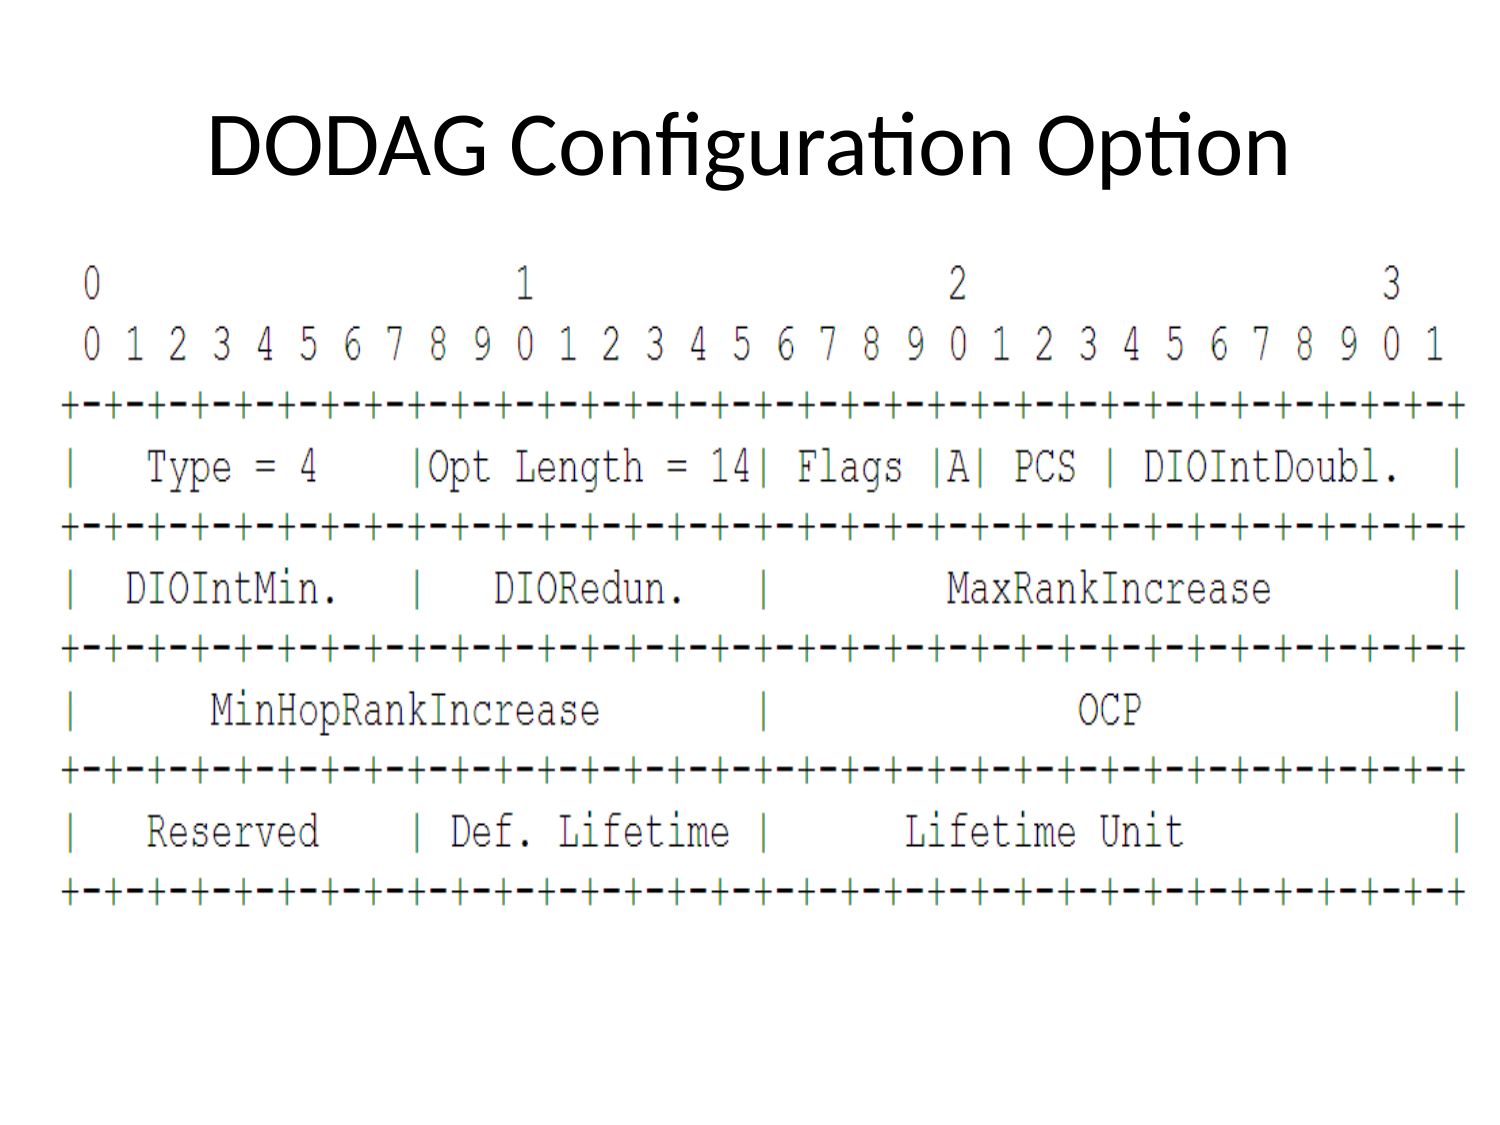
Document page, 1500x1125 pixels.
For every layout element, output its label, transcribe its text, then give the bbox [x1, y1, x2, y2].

title DODAG Configuration Option [75, 45, 1425, 198]
picture [0, 199, 1500, 976]
